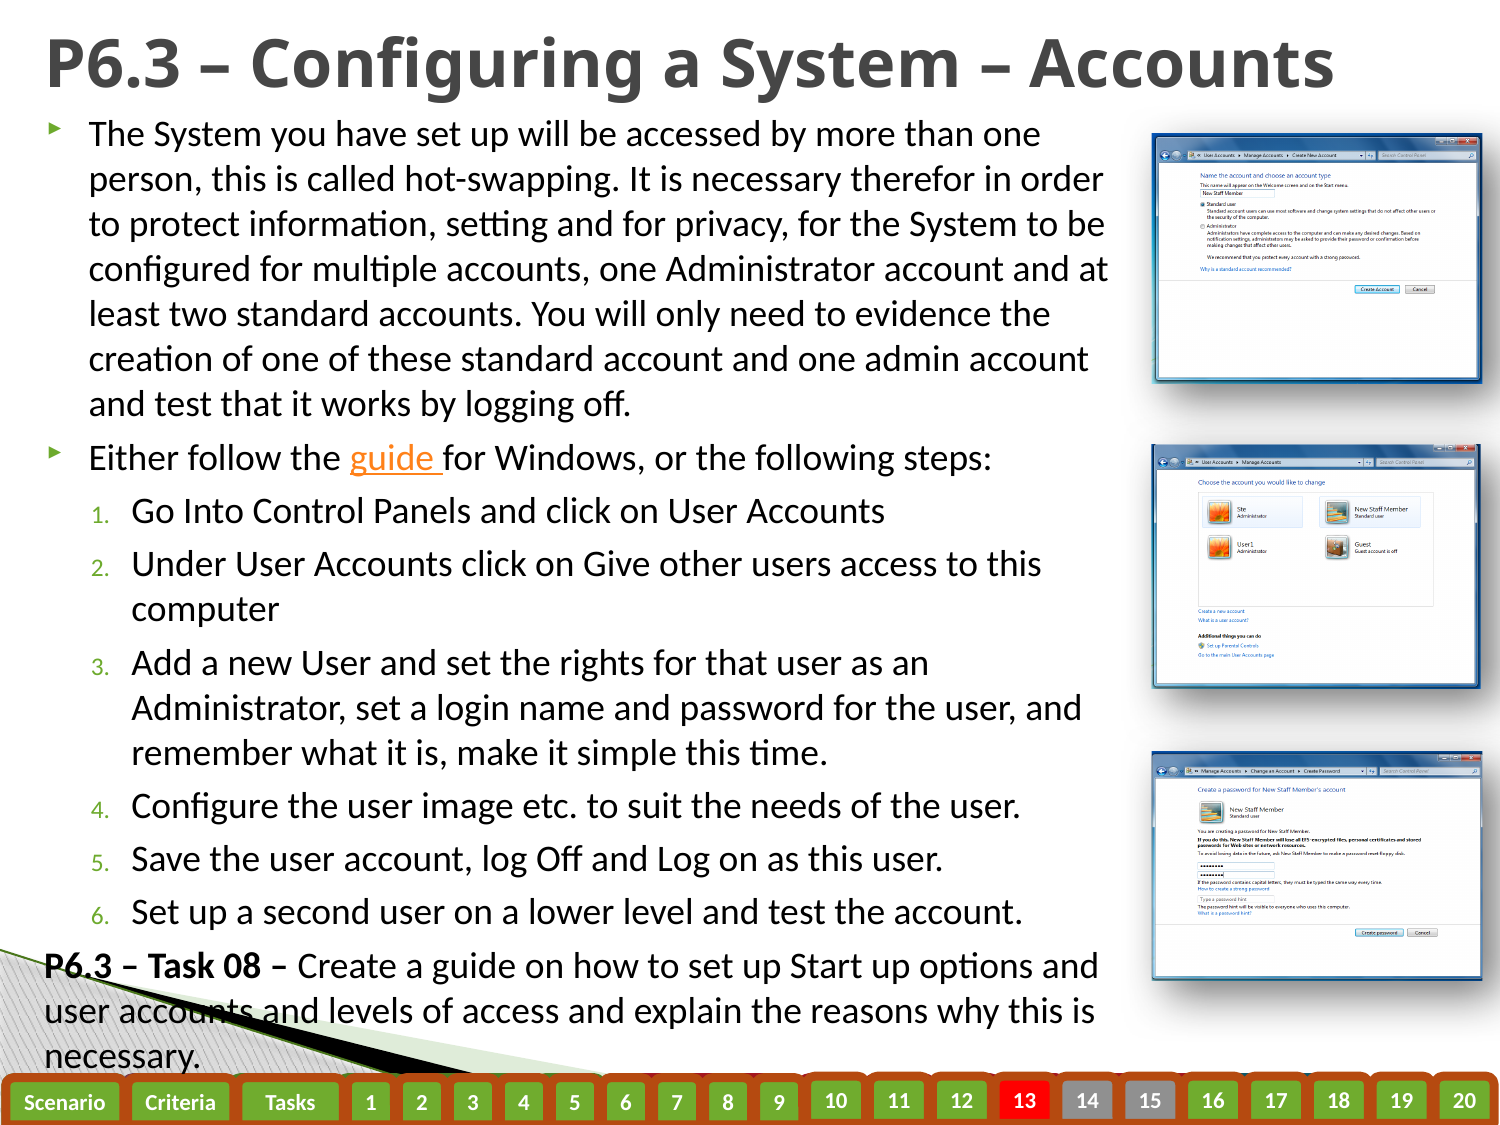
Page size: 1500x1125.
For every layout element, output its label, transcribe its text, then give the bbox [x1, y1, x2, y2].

picture [1151, 133, 1483, 384]
picture [1151, 751, 1483, 981]
picture [1151, 444, 1481, 689]
list The System you have set up will be accessed by more than one person, this is called hot-swapping. It is necessary therefor in order to protect information, setting and for privacy, for the System to be configured for multiple accounts, one Administrator account and at least two standard accounts. You will only need to evidence the creation of one of these standard account and one admin account and test that it works by logging off. Either follow the guide for Windows, or the following steps: Go Into Control Panels and click on User Accounts Under User Accounts click on Give other users access to this computer Add a new User and set the rights for that user as an Administrator, set a login name and password for the user, and remember what it is, make it simple this time. Configure the user image etc. to suit the needs of the user. Save the user account, log Off and Log on as this user. Set up a second user on a lower level and test the account. P6.3 – Task 08 – Create a guide on how to set up Start up options and user accounts and levels of access and explain the reasons why this is necessary. [29, 101, 1152, 1047]
title P6.3 – Configuring a System – Accounts [29, 30, 1463, 90]
